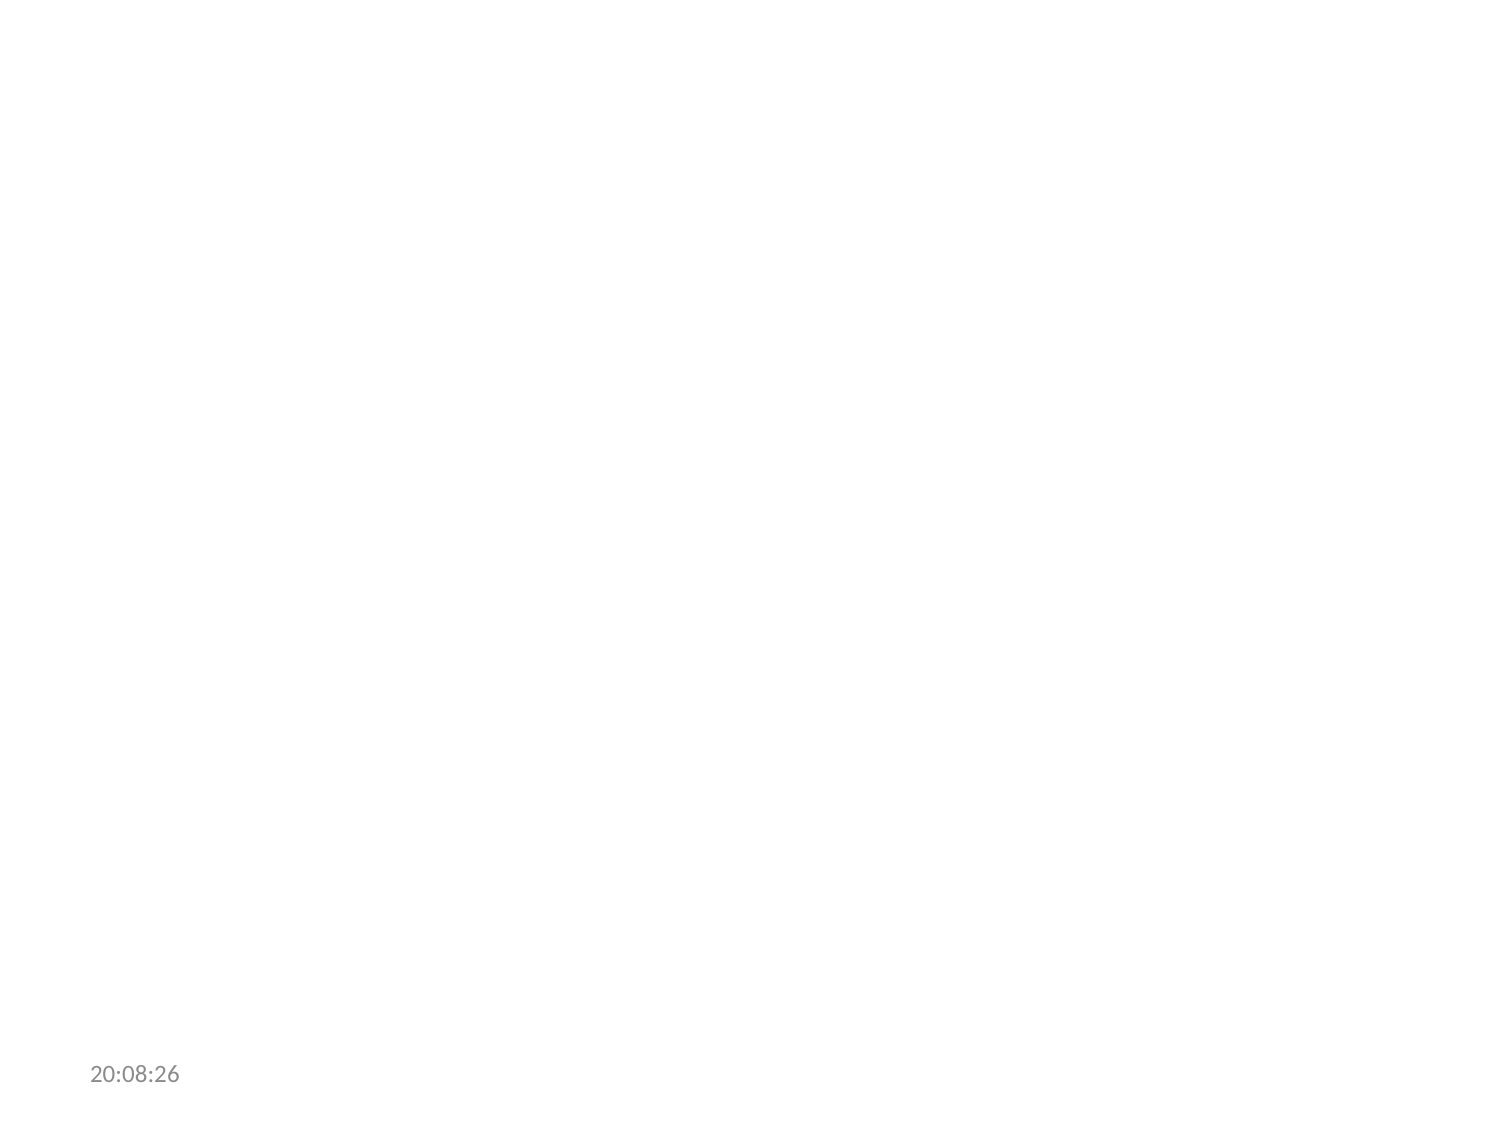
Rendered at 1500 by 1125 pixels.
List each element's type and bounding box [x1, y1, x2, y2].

slide_number [75, 1042, 425, 1103]
